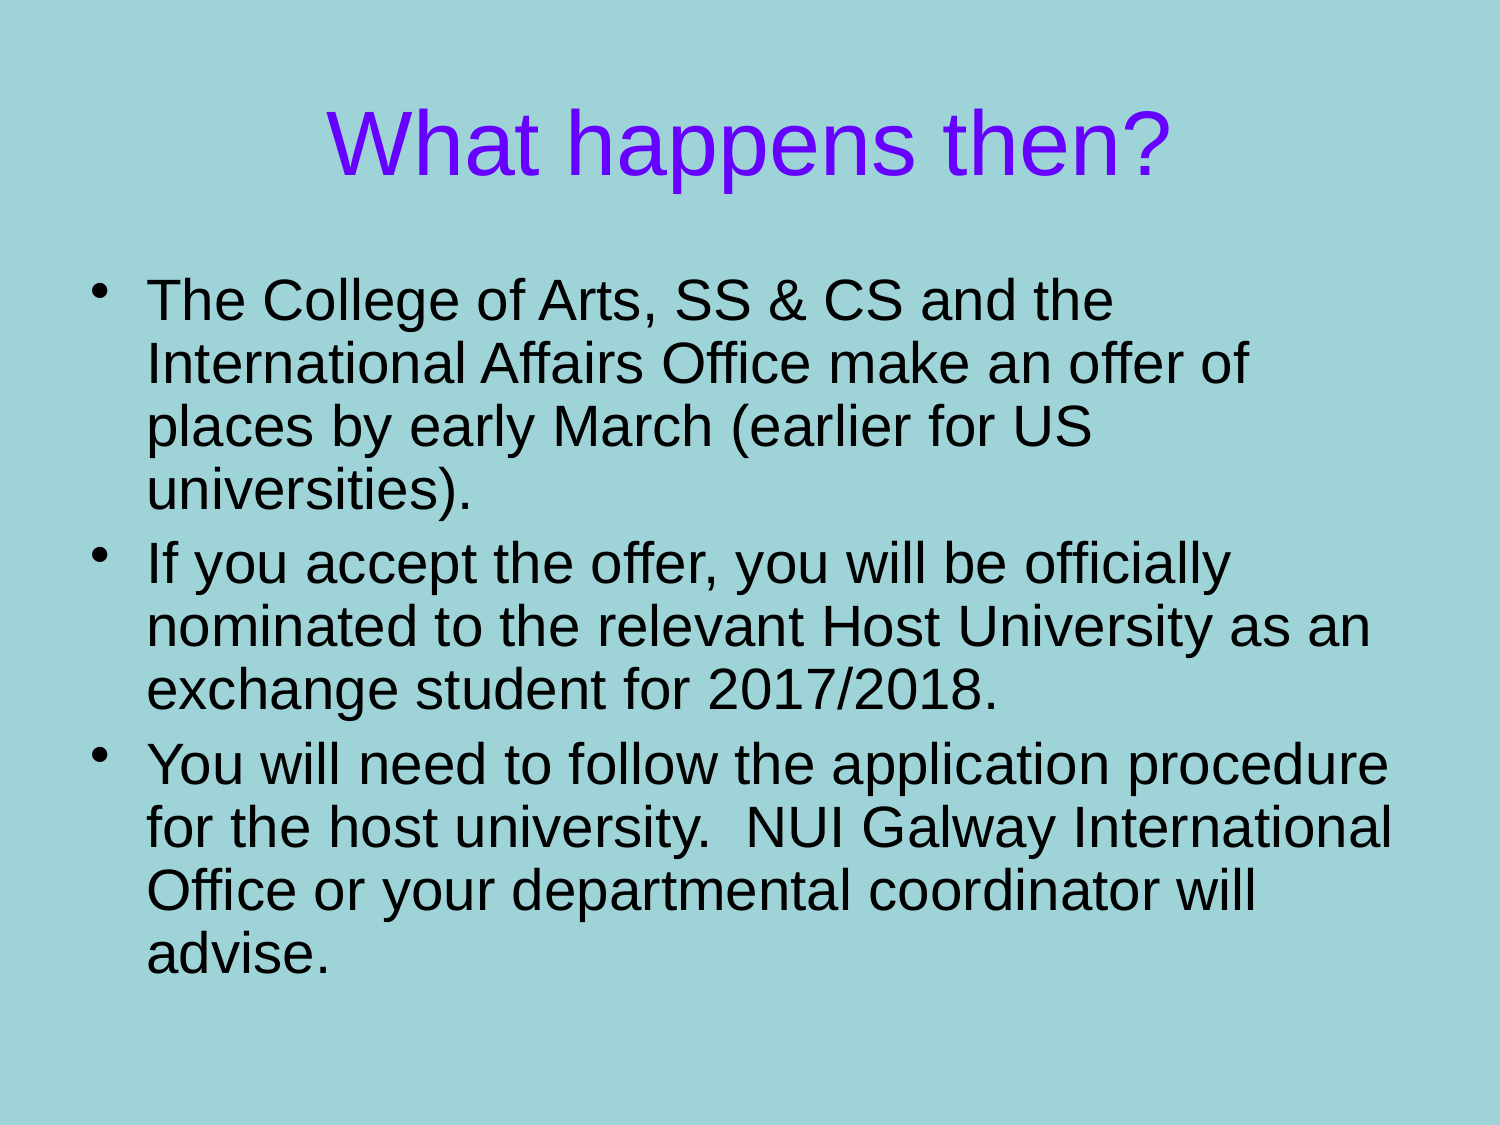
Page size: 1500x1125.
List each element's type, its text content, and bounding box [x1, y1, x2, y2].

list The College of Arts, SS & CS and the International Affairs Office make an offer of places by early March (earlier for US universities). If you accept the offer, you will be officially nominated to the relevant Host University as an exchange student for 2017/2018. You will need to follow the application procedure for the host university. NUI Galway International Office or your departmental coordinator will advise. [74, 262, 1426, 1006]
title What happens then? [74, 44, 1426, 233]
